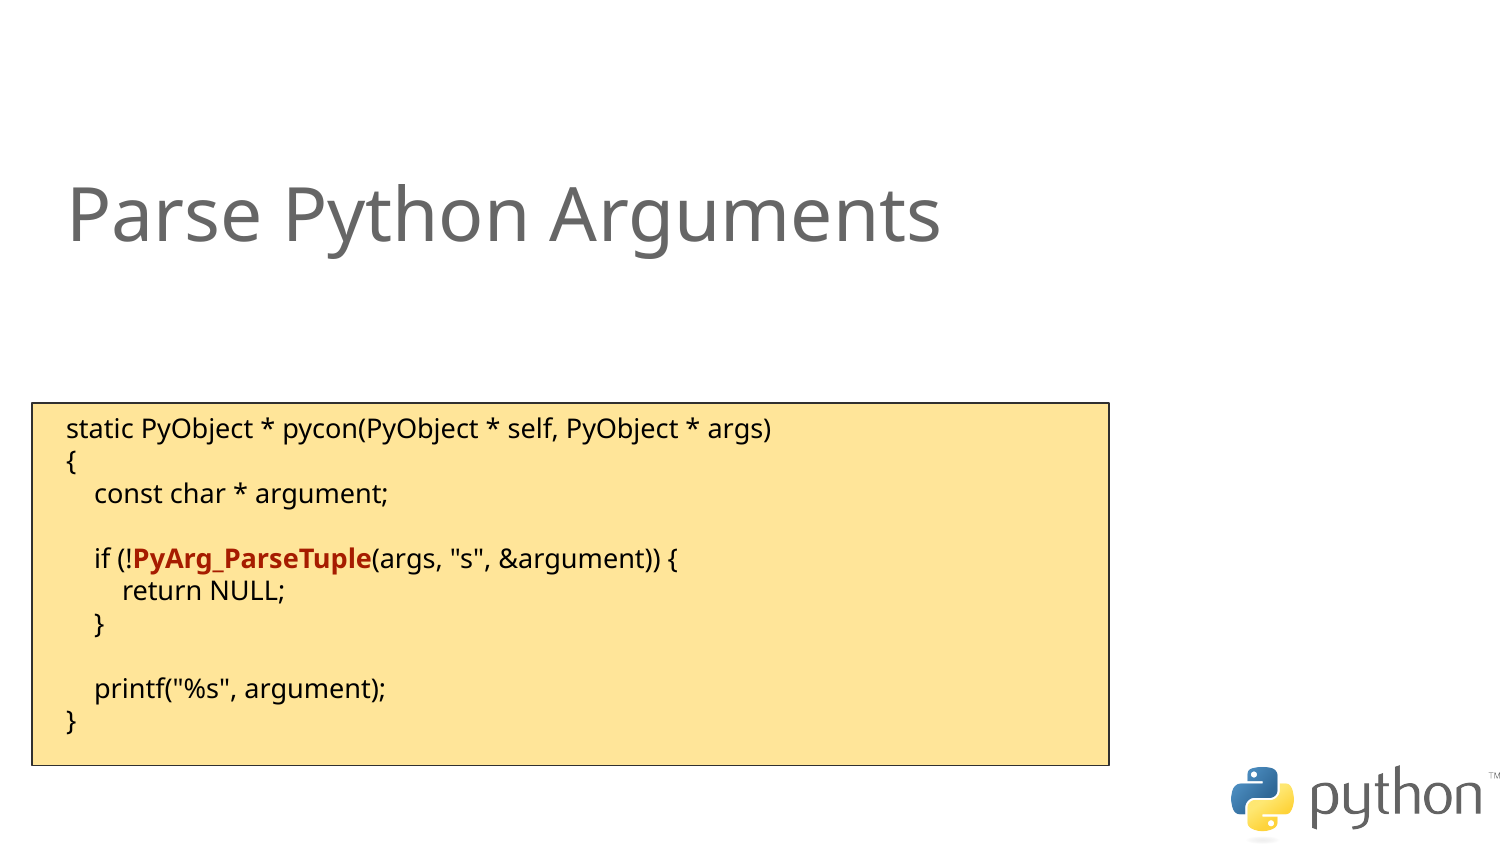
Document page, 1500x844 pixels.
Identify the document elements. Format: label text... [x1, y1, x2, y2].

text_box [31, 403, 51, 766]
subtitle Parse Python Arguments static PyObject * pycon(PyObject * self, PyObject * args) { const char * argument; if (!PyArg_ParseTuple(args, "s", &argument)) { return NULL; } printf("%s", argument); } [51, 61, 1449, 814]
picture [1230, 765, 1500, 844]
